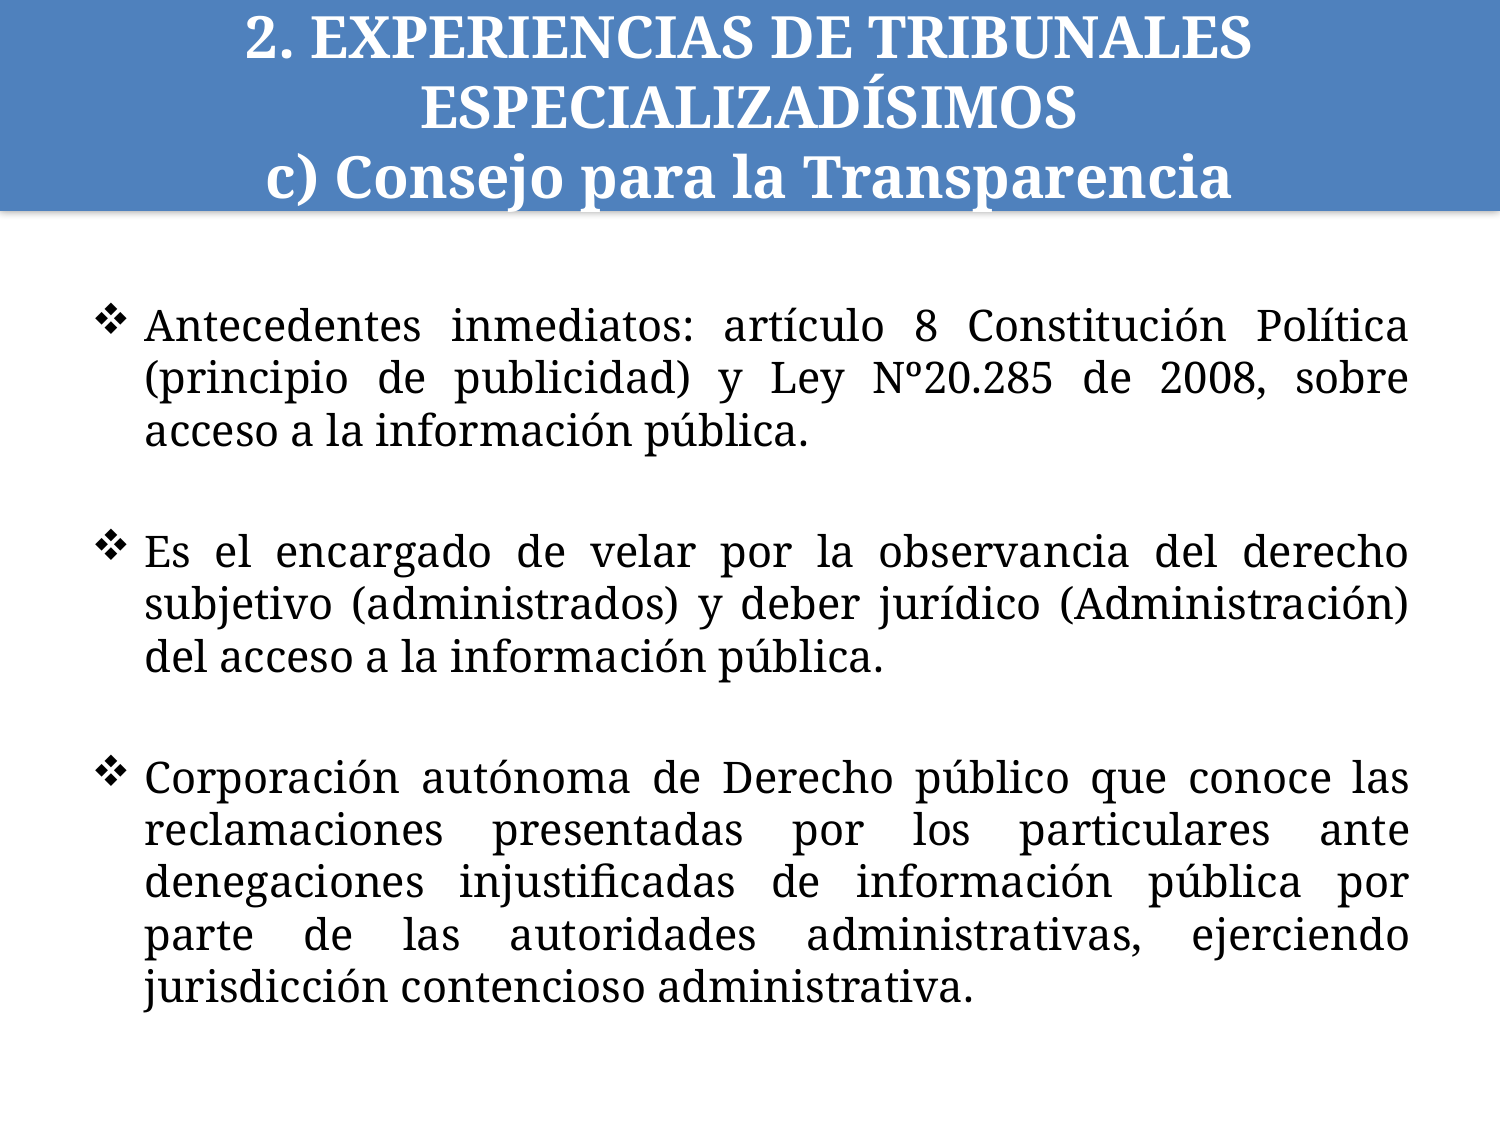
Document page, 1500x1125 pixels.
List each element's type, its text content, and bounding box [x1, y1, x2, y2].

title 2. EXPERIENCIAS DE TRIBUNALES ESPECIALIZADÍSIMOS c) Consejo para la Transparencia [0, 0, 1500, 211]
list Antecedentes inmediatos: artículo 8 Constitución Política (principio de publicidad) y Ley Nº20.285 de 2008, sobre acceso a la información pública. Es el encargado de velar por la observancia del derecho subjetivo (administrados) y deber jurídico (Administración) del acceso a la información pública. Corporación autónoma de Derecho público que conoce las reclamaciones presentadas por los particulares ante denegaciones injustificadas de información pública por parte de las autoridades administrativas, ejerciendo jurisdicción contencioso administrativa. [76, 290, 1427, 1034]
